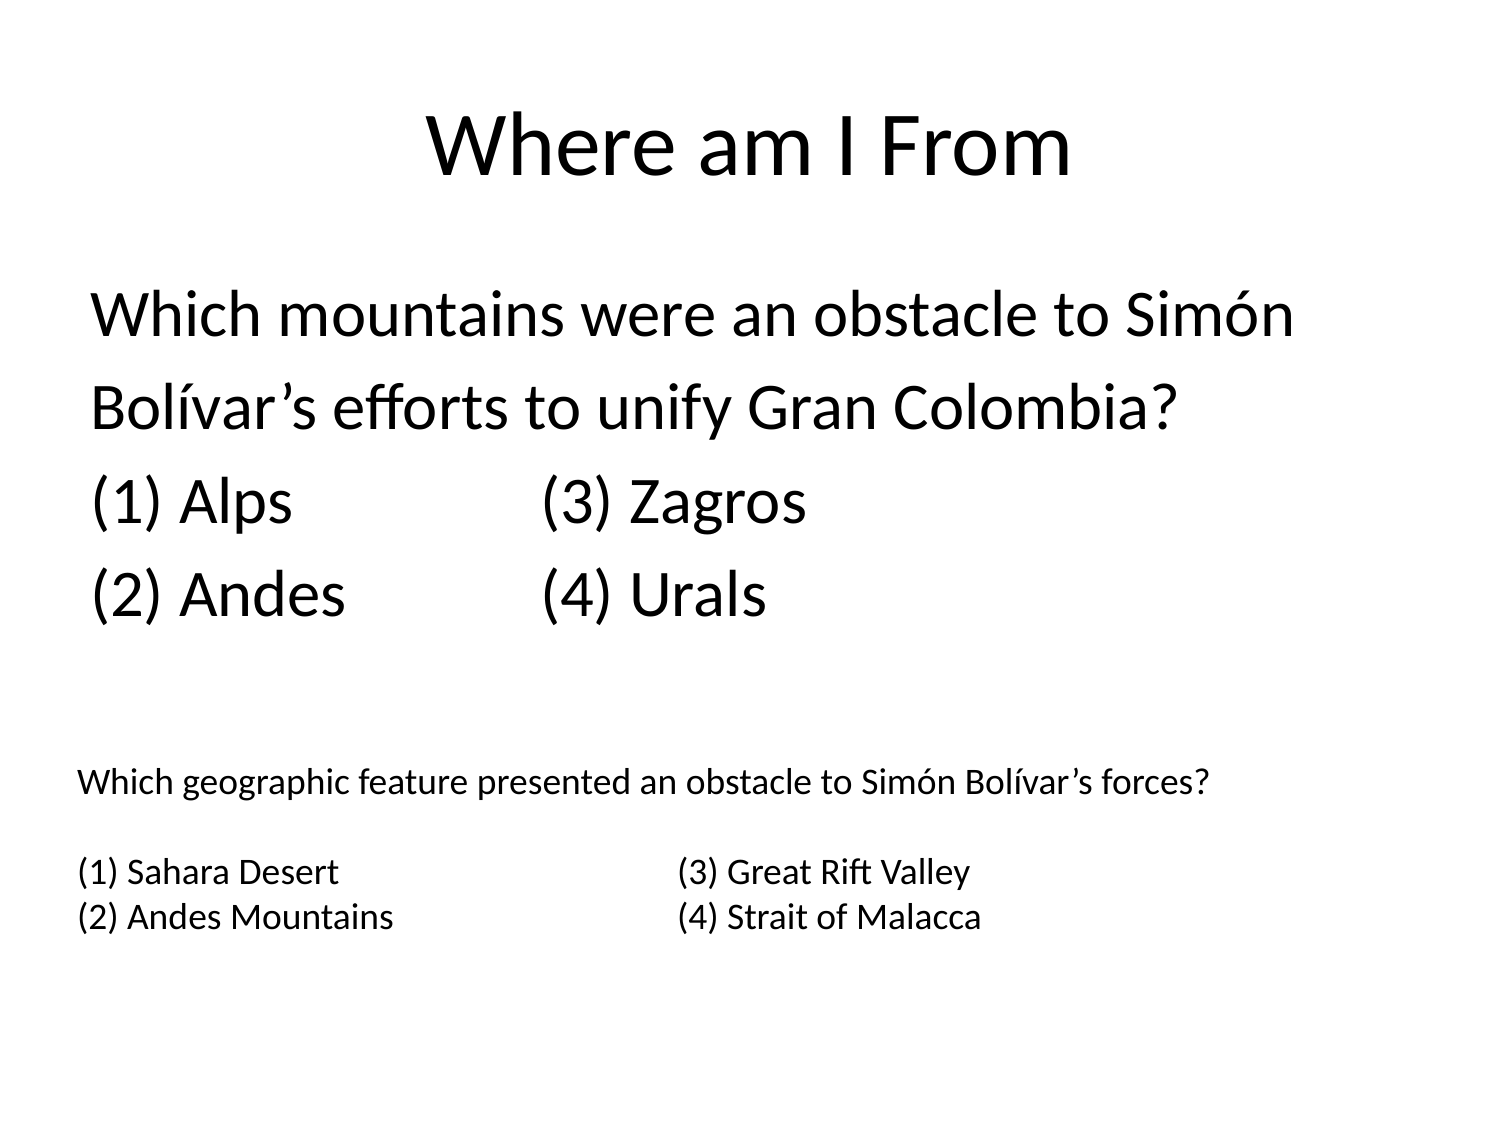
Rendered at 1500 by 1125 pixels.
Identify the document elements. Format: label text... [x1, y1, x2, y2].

text_box Which geographic feature presented an obstacle to Simón Bolívar’s forces? (1) Sahara Desert (3) Great Rift Valley (2) Andes Mountains (4) Strait of Malacca [62, 749, 1263, 945]
title Where am I From [75, 45, 1425, 233]
list Which mountains were an obstacle to Simón Bolívar’s efforts to unify Gran Colombia? (1) Alps (3) Zagros (2) Andes (4) Urals [75, 262, 1425, 1005]
